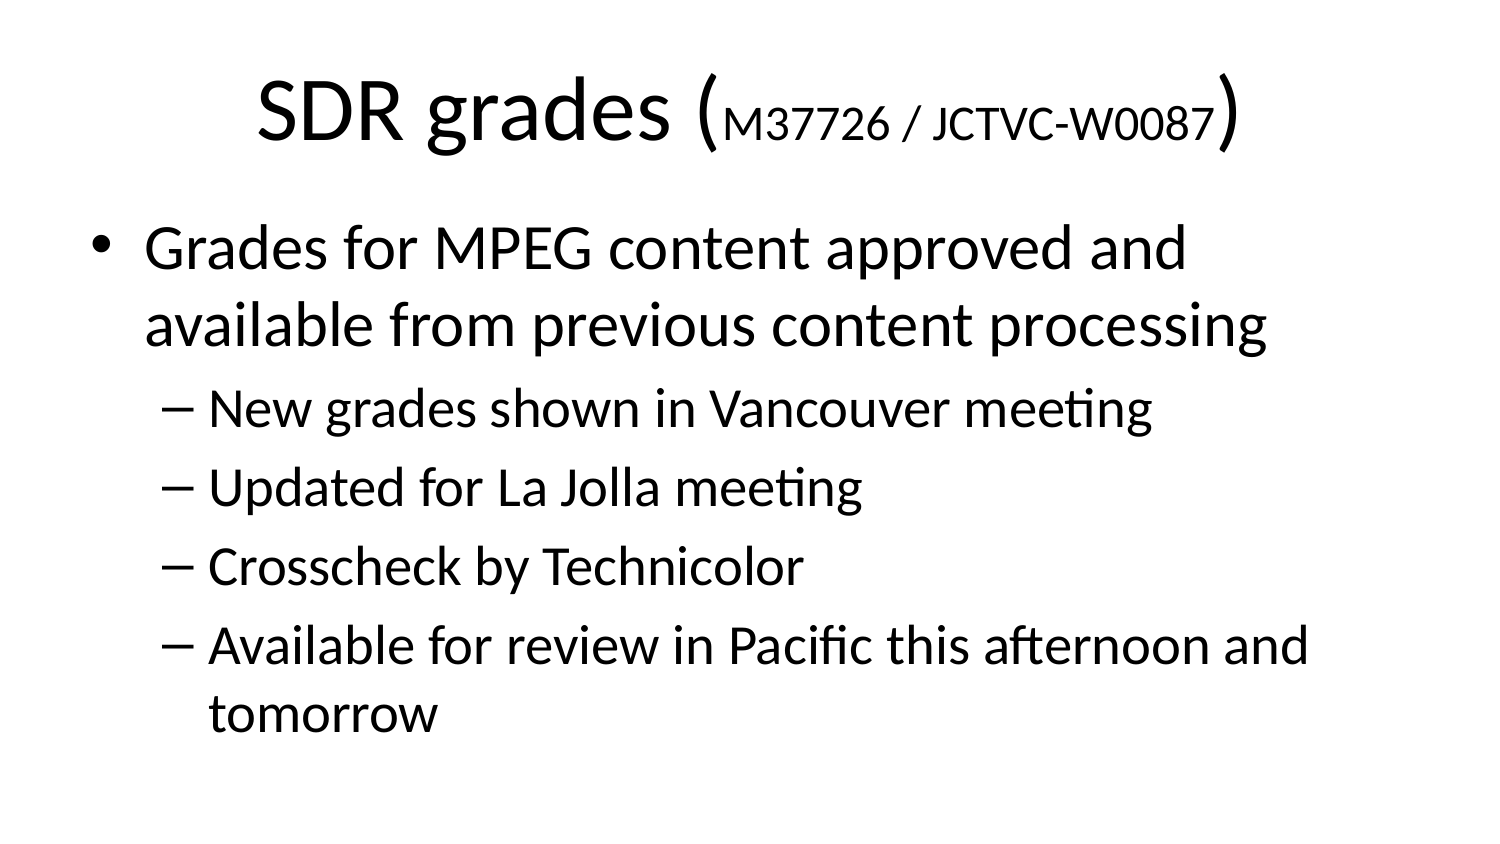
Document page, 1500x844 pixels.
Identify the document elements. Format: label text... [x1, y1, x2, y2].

list Grades for MPEG content approved and available from previous content processing New grades shown in Vancouver meeting Updated for La Jolla meeting Crosscheck by Technicolor Available for review in Pacific this afternoon and tomorrow [75, 196, 1425, 754]
title SDR grades (M37726 / JCTVC-W0087) [75, 33, 1425, 175]
